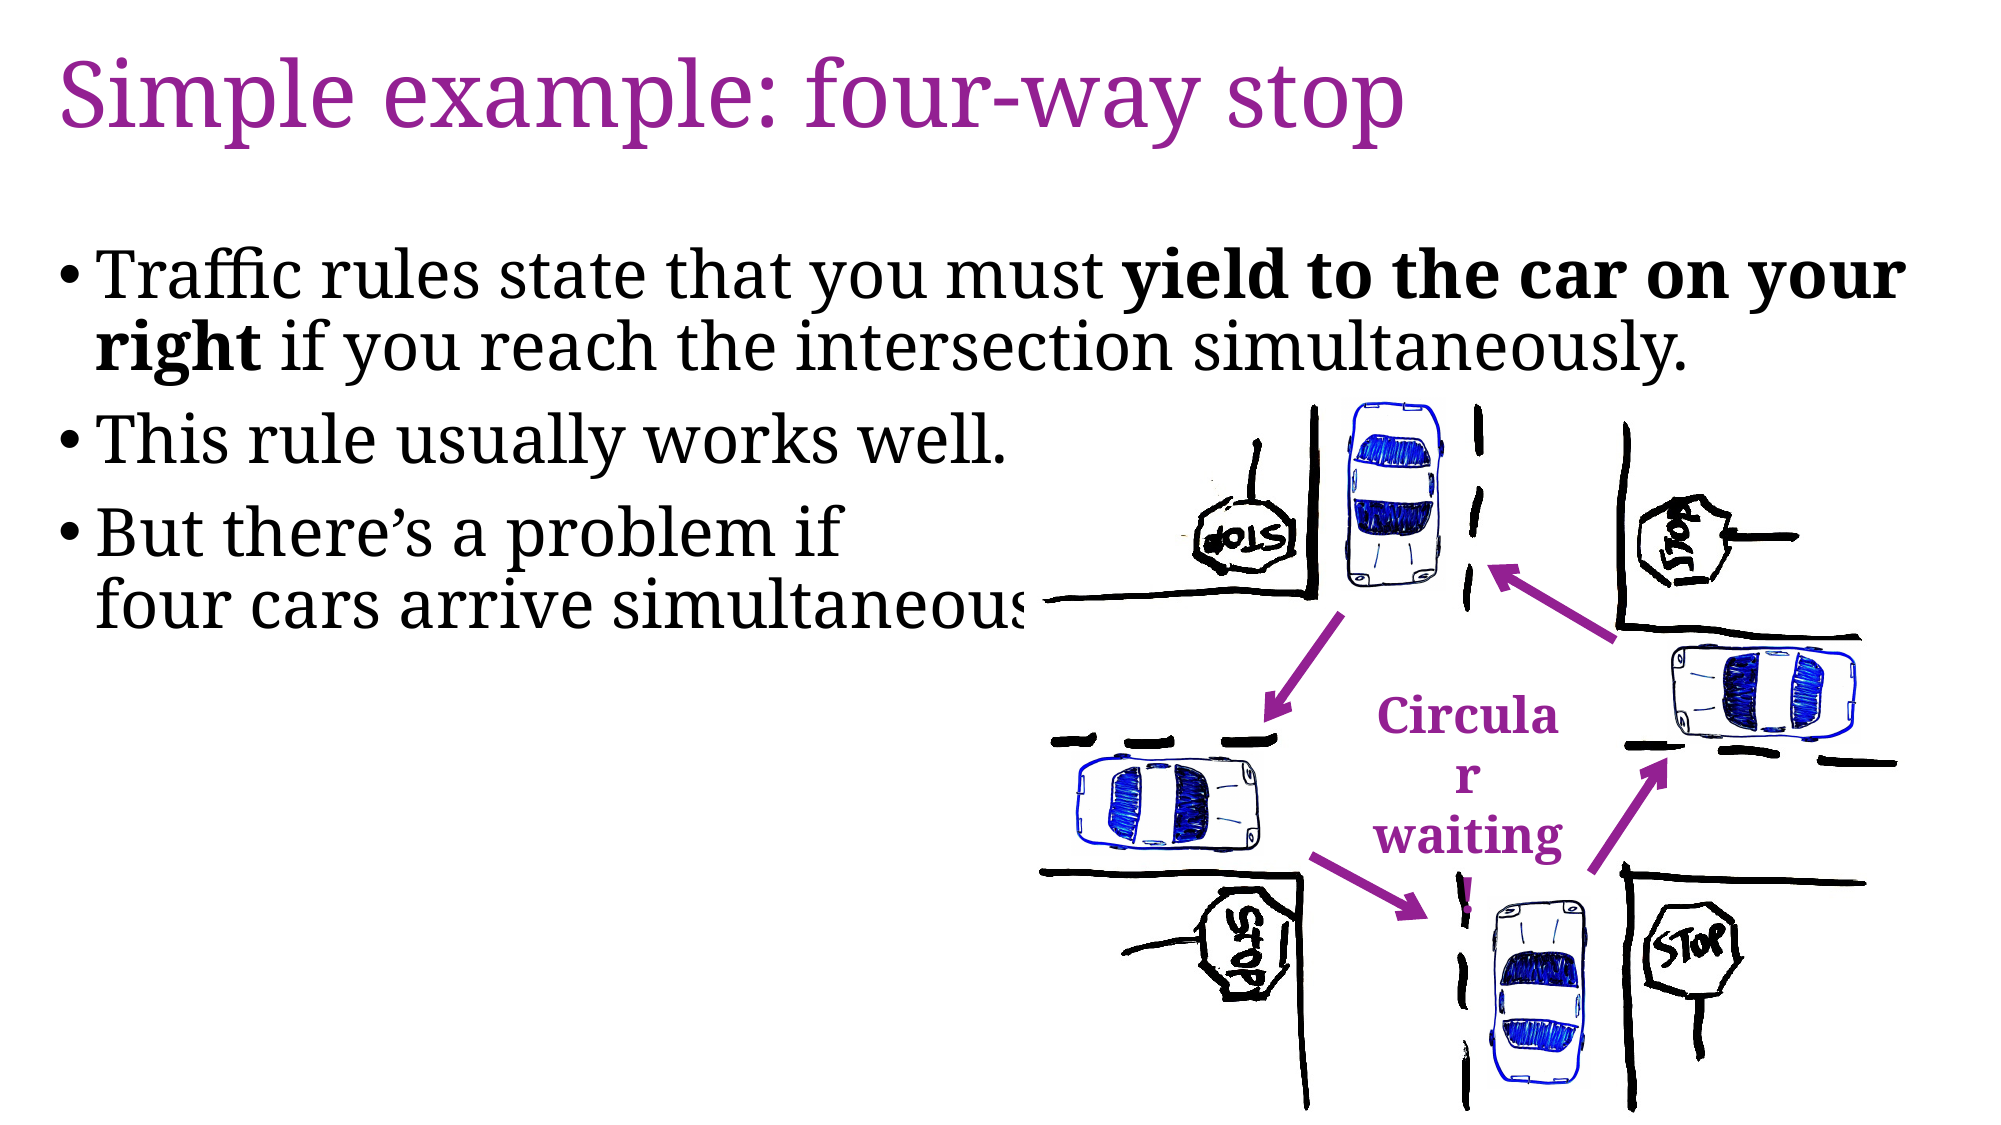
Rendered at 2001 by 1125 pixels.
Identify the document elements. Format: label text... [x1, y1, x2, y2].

list Traffic rules state that you must yield to the car on your right if you reach the intersection simultaneously. This rule usually works well. But there’s a problem if four cars arrive simultaneously. [43, 233, 1953, 1089]
picture [1024, 395, 1914, 1125]
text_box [1263, 564, 1668, 919]
title Simple example: four-way stop [43, 25, 1953, 171]
